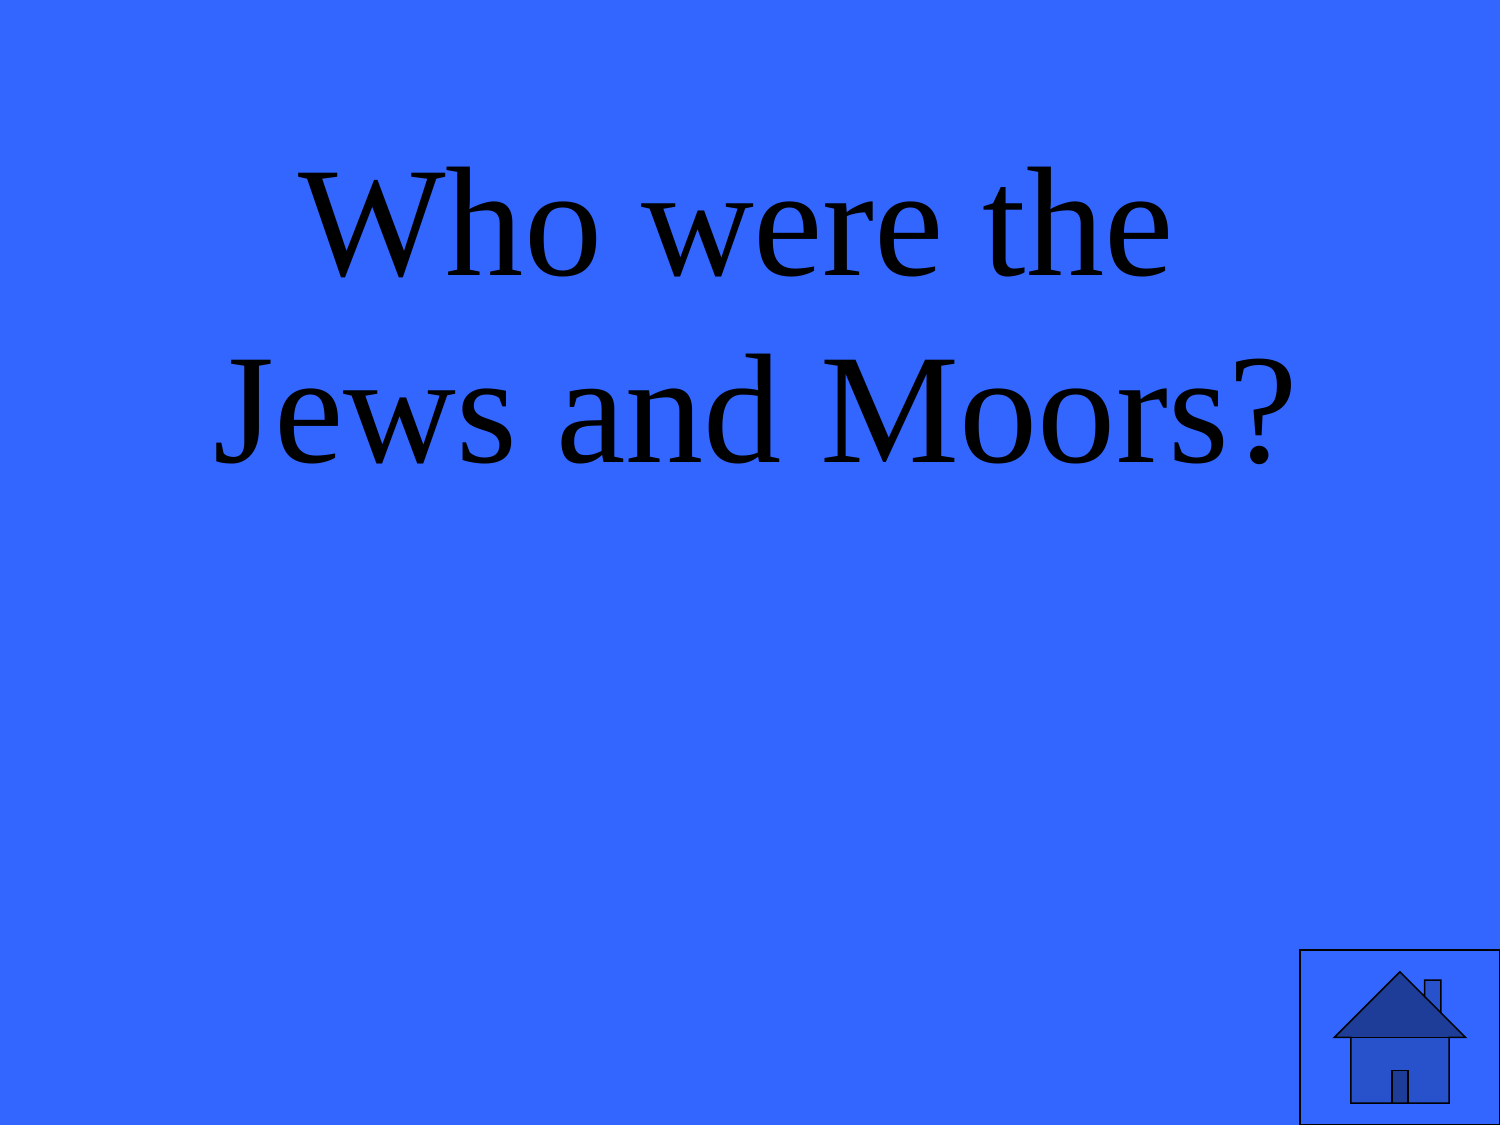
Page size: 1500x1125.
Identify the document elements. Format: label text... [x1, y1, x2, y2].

title Who were the Jews and Moors? [112, 112, 1400, 500]
text_box [1299, 950, 1500, 1125]
